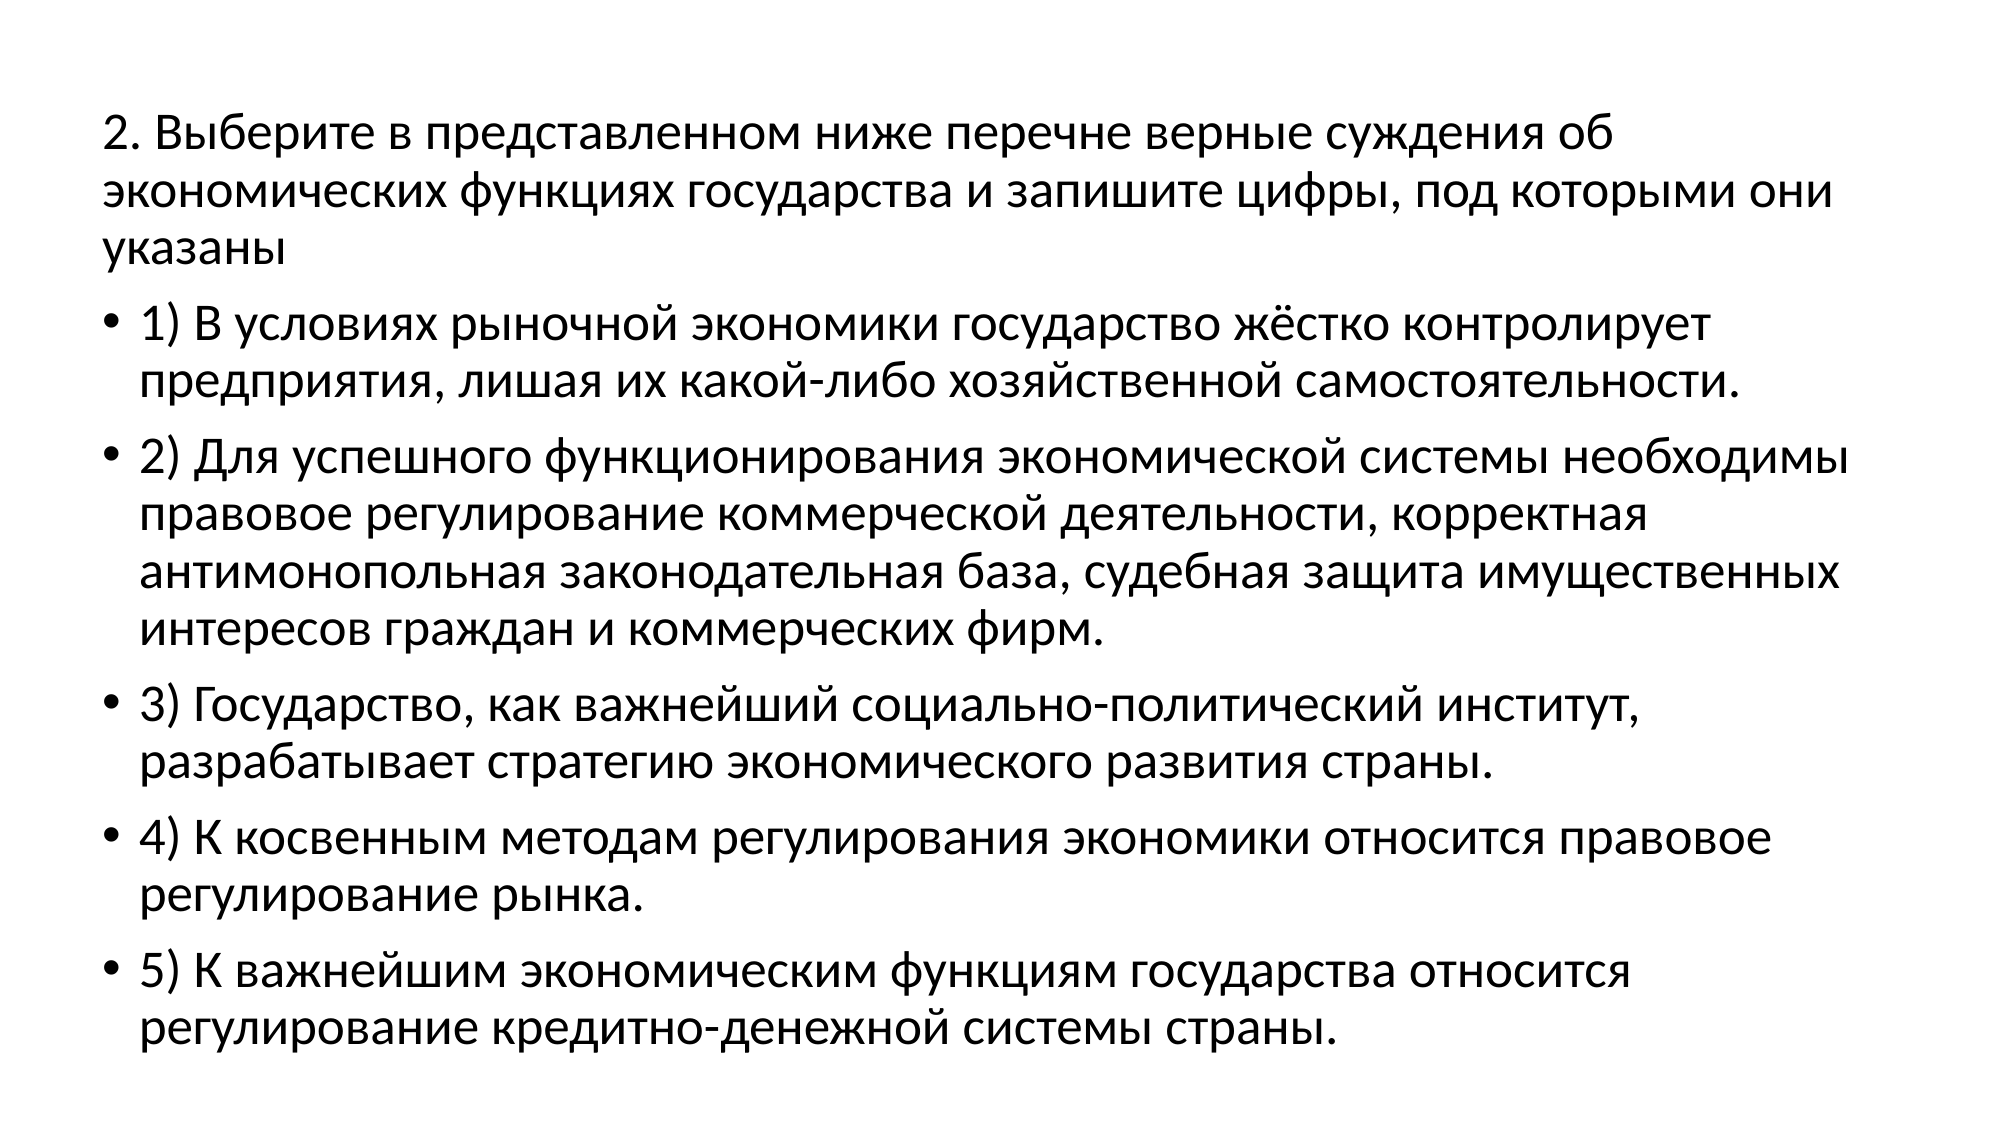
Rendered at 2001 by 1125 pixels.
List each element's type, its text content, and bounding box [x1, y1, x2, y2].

list 2. Выберите в представленном ниже перечне верные суждения об экономических функциях государства и запишите цифры, под которыми они указаны 1) В условиях рыночной экономики государство жёстко контролирует предприятия, лишая их какой-либо хозяйственной самостоятельности. 2) Для успешного функционирования экономической системы необходимы правовое регулирование коммерческой деятельности, корректная антимонопольная законодательная база, судебная защита имущественных интересов граждан и коммерческих фирм. 3) Государство, как важнейший социально-политический институт, разрабатывает стратегию экономического развития страны. 4) К косвенным методам регулирования экономики относится правовое регулирование рынка. 5) К важнейшим экономическим функциям государства относится регулирование кредитно-денежной системы страны. [87, 96, 1924, 1075]
